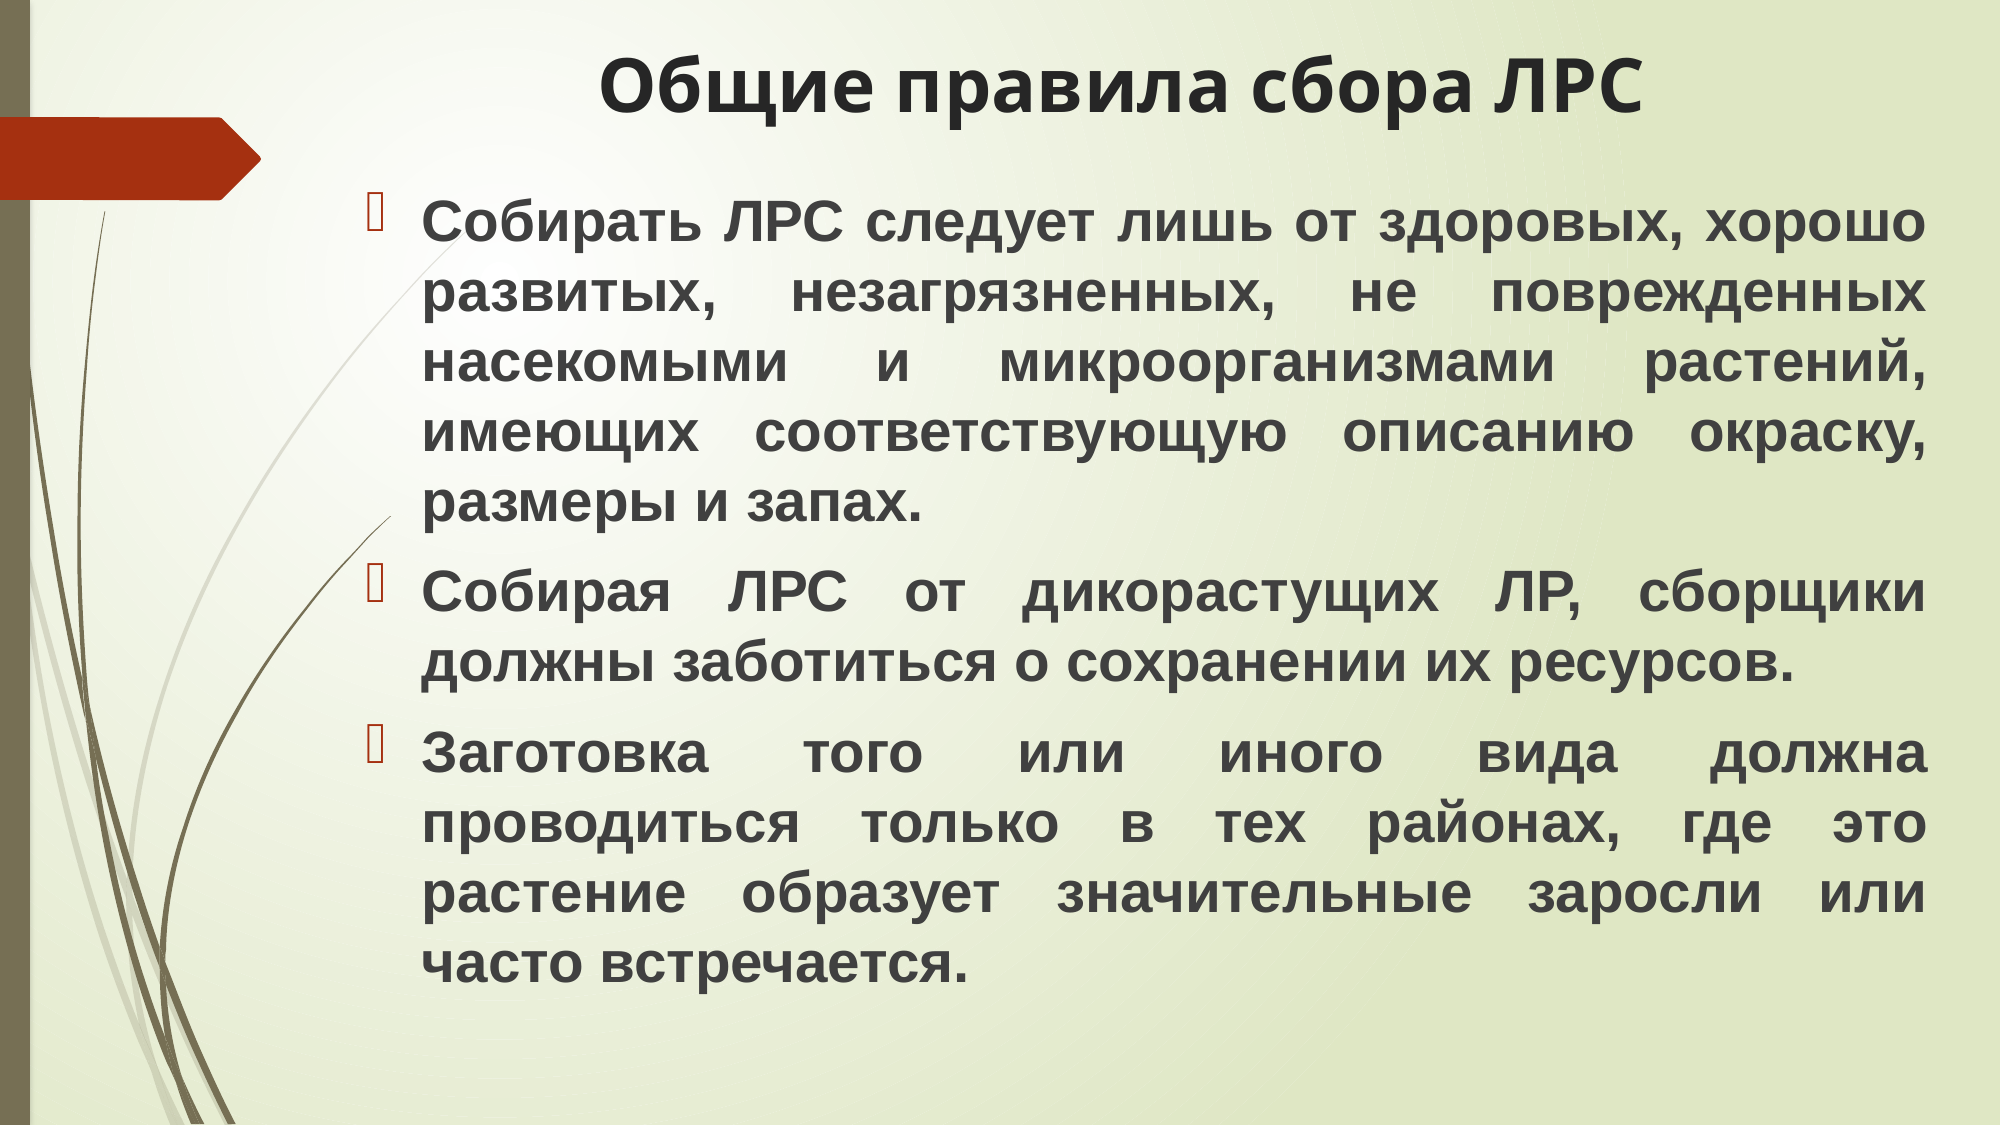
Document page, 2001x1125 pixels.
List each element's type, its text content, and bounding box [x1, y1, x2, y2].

list Собирать ЛРС следует лишь от здоровых, хорошо развитых, незагрязненных, не поврежденных насекомыми и микроорганизмами растений, имеющих соответствующую описанию окраску, размеры и запах. Собирая ЛРС от дикорастущих ЛР, сборщики должны заботиться о сохранении их ресурсов. Заготовка того или иного вида должна проводиться только в тех районах, где это растение образует значительные заросли или часто встречается. [350, 175, 1944, 891]
title Общие правила сбора ЛРС [325, 30, 1918, 176]
